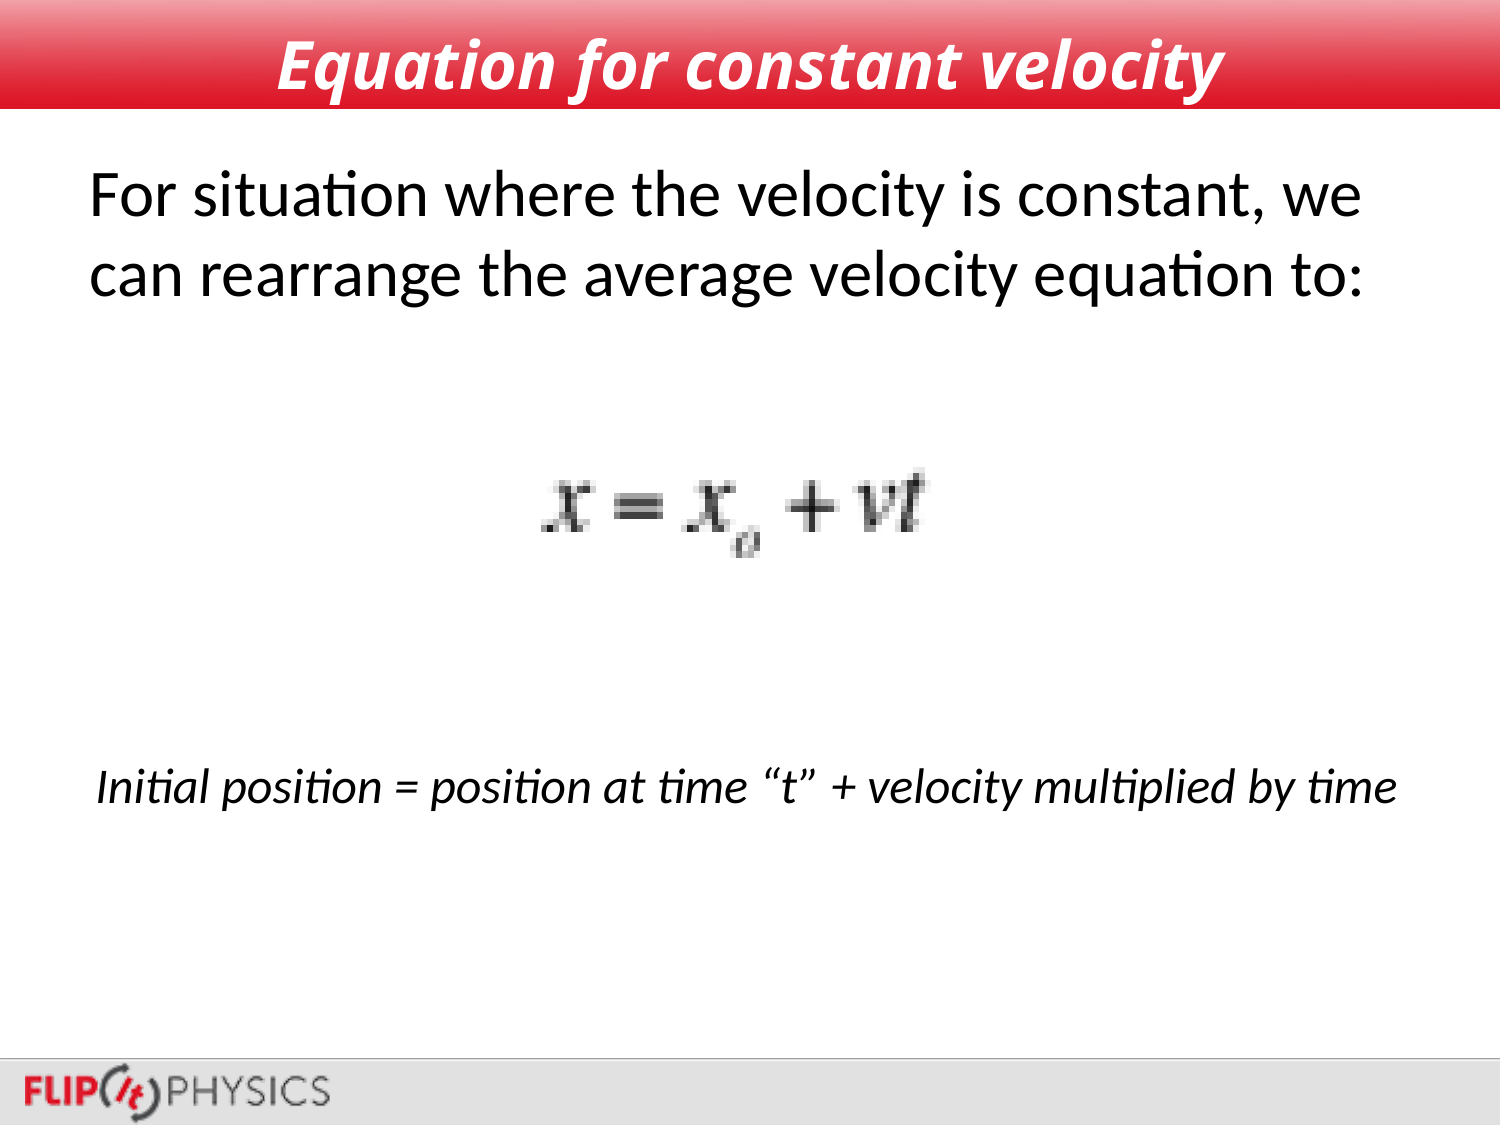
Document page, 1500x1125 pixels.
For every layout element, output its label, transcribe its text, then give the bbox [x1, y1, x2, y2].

list For situation where the velocity is constant, we can rearrange the average velocity equation to: [75, 142, 1425, 1020]
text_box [529, 435, 938, 572]
picture [0, 1058, 1500, 1125]
title Equation for constant velocity [75, 15, 1425, 91]
text_box Initial position = position at time “t” + velocity multiplied by time [80, 745, 1425, 821]
picture [0, 0, 1500, 109]
